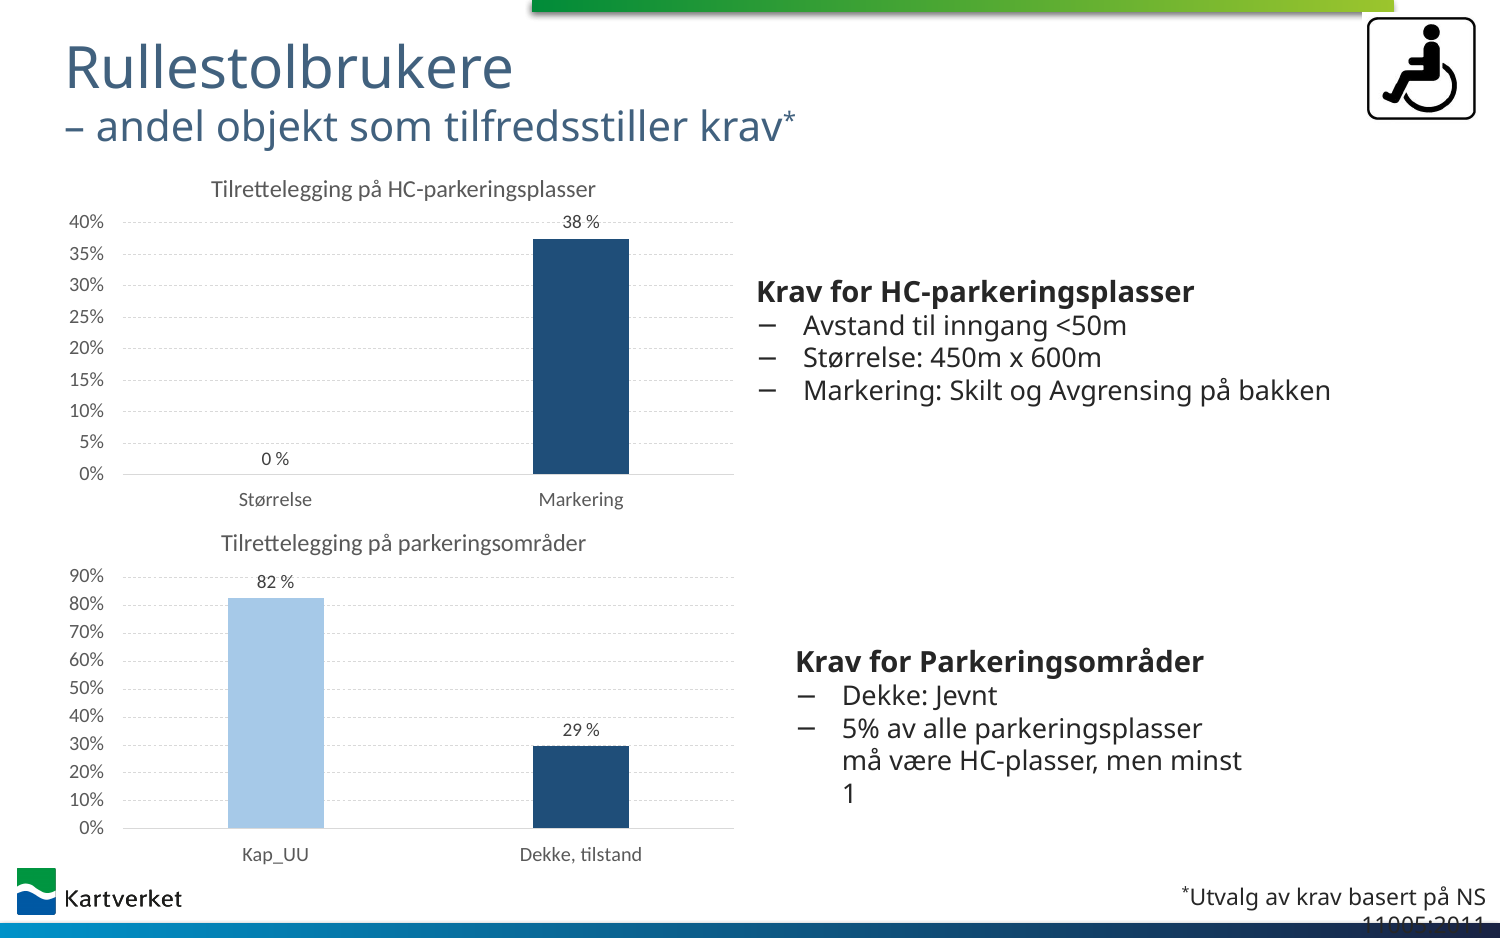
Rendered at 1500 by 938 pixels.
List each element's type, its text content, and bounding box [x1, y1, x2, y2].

text_box *Utvalg av krav basert på NS 11005:2011 [1068, 873, 1500, 938]
text_box Krav for Parkeringsområder Dekke: Jevnt 5% av alle parkeringsplasser må være HC-plasser, men minst 1 [780, 636, 1261, 816]
picture [62, 166, 746, 519]
picture [62, 520, 746, 874]
text_box Krav for HC-parkeringsplasser Avstand til inngang <50m Størrelse: 450m x 600m Markering: Skilt og Avgrensing på bakken [750, 265, 1346, 413]
picture [1362, 12, 1481, 126]
text_box Rullestolbrukere – andel objekt som tilfredsstiller krav* [49, 25, 1431, 158]
